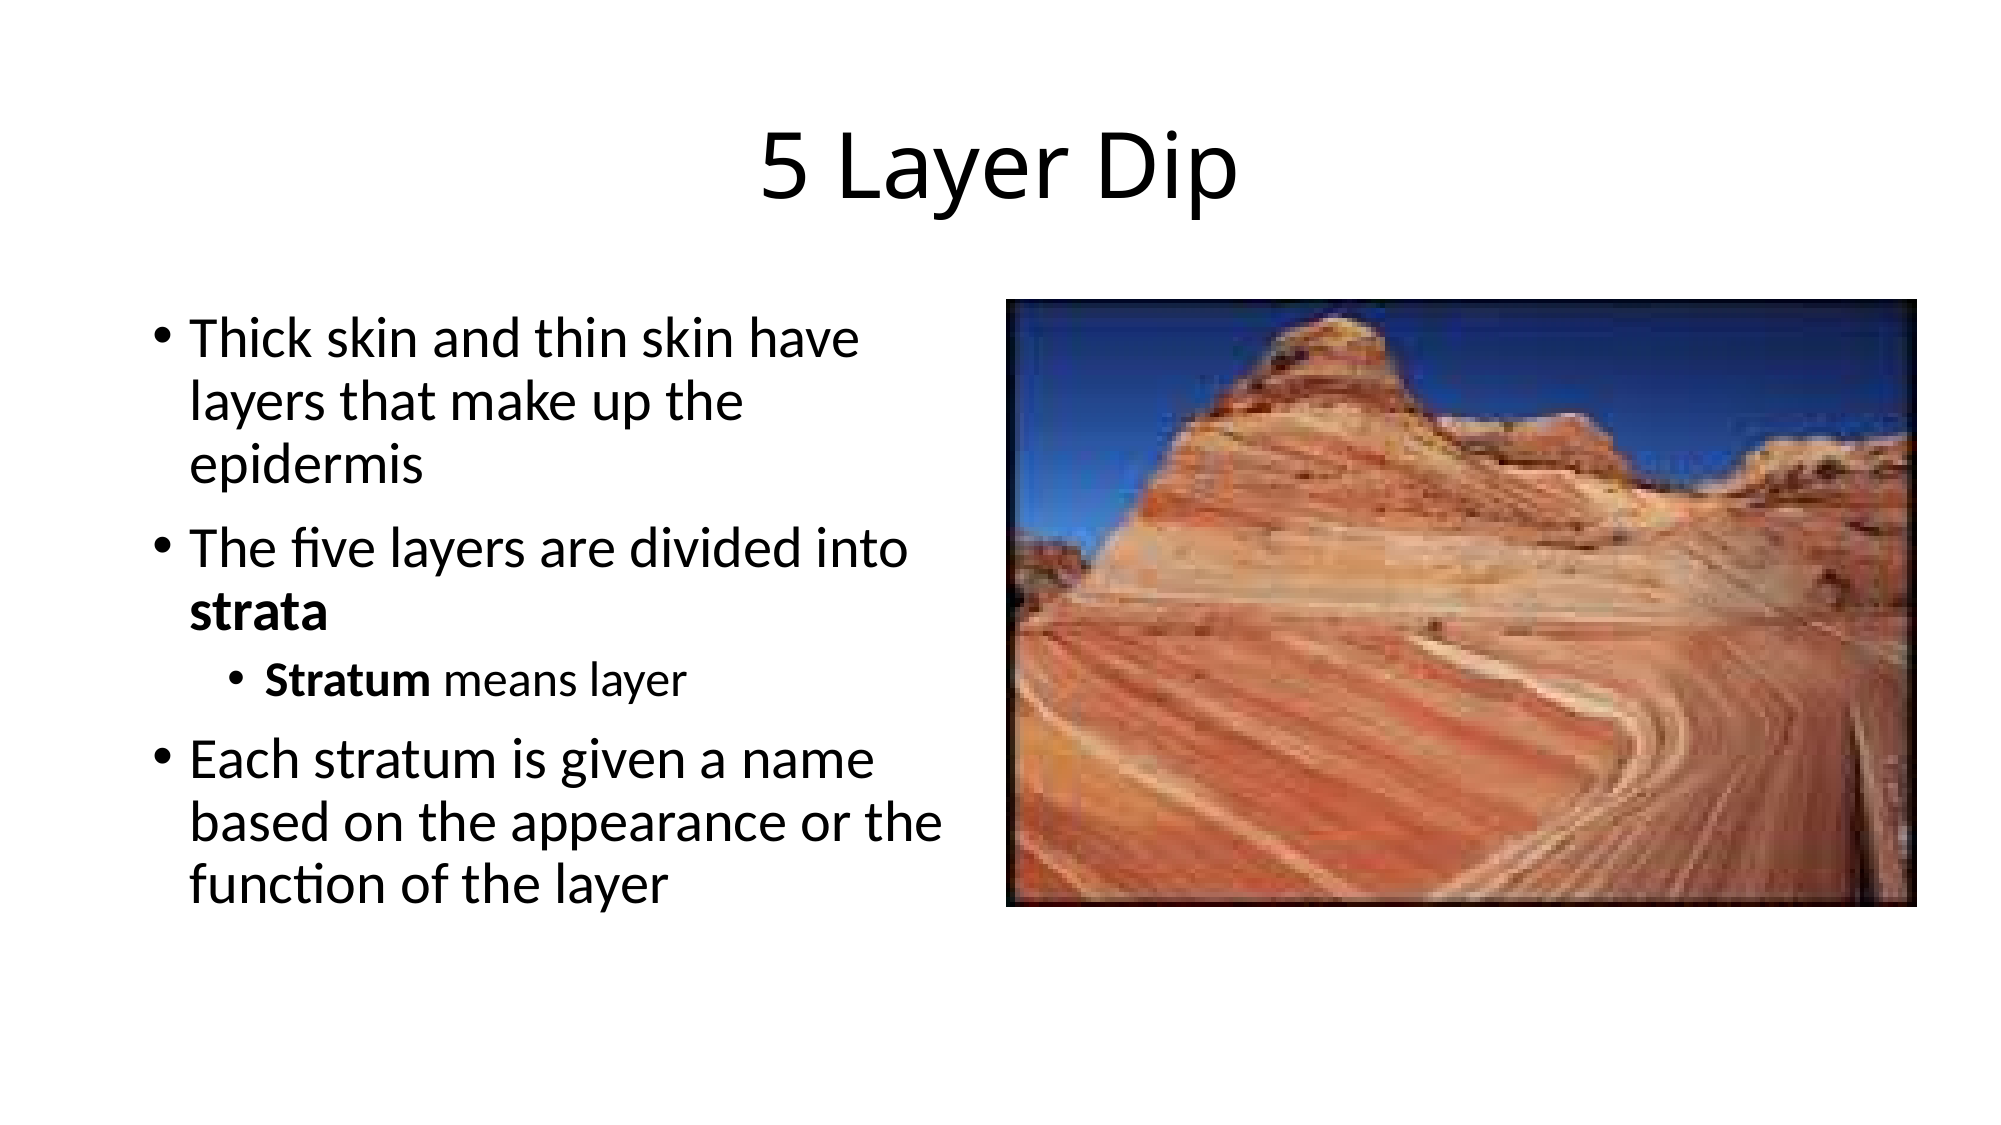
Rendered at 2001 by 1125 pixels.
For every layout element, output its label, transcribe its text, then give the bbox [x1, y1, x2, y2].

title 5 Layer Dip [137, 59, 1863, 278]
picture [1006, 299, 1917, 907]
list Thick skin and thin skin have layers that make up the epidermis The five layers are divided into strata Stratum means layer Each stratum is given a name based on the appearance or the function of the layer [137, 299, 988, 1014]
